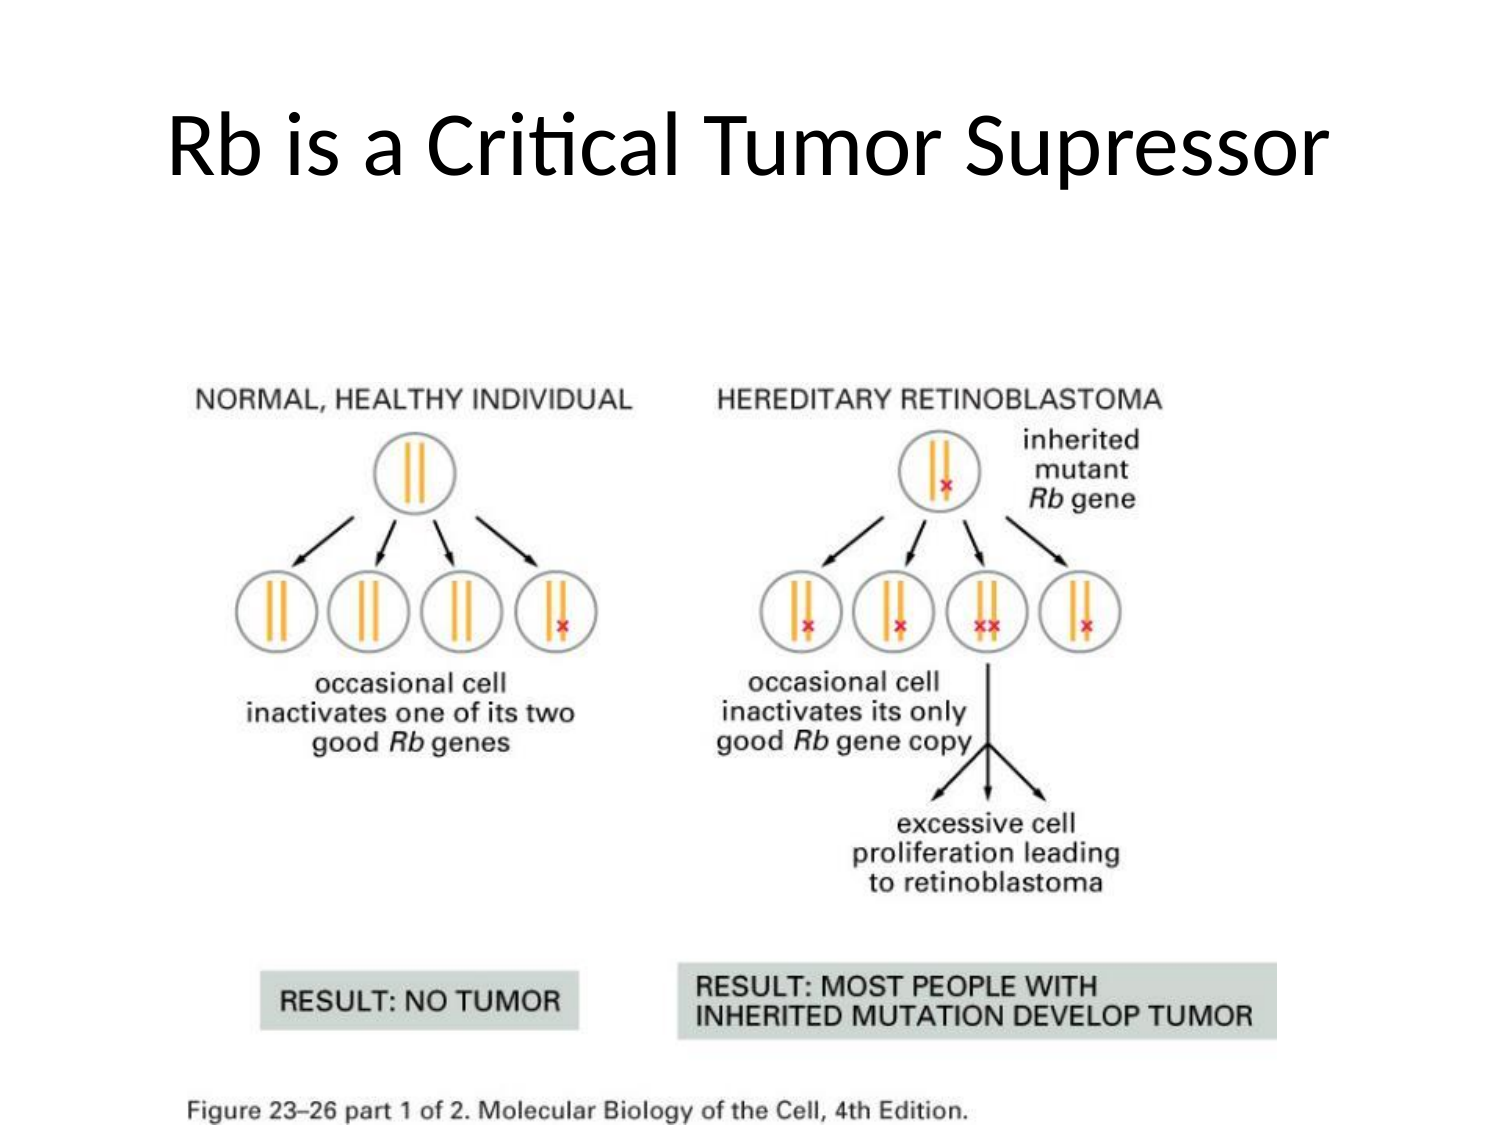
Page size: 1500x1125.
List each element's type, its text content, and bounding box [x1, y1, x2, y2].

title Rb is a Critical Tumor Supressor [75, 45, 1425, 233]
picture [187, 382, 1277, 1125]
